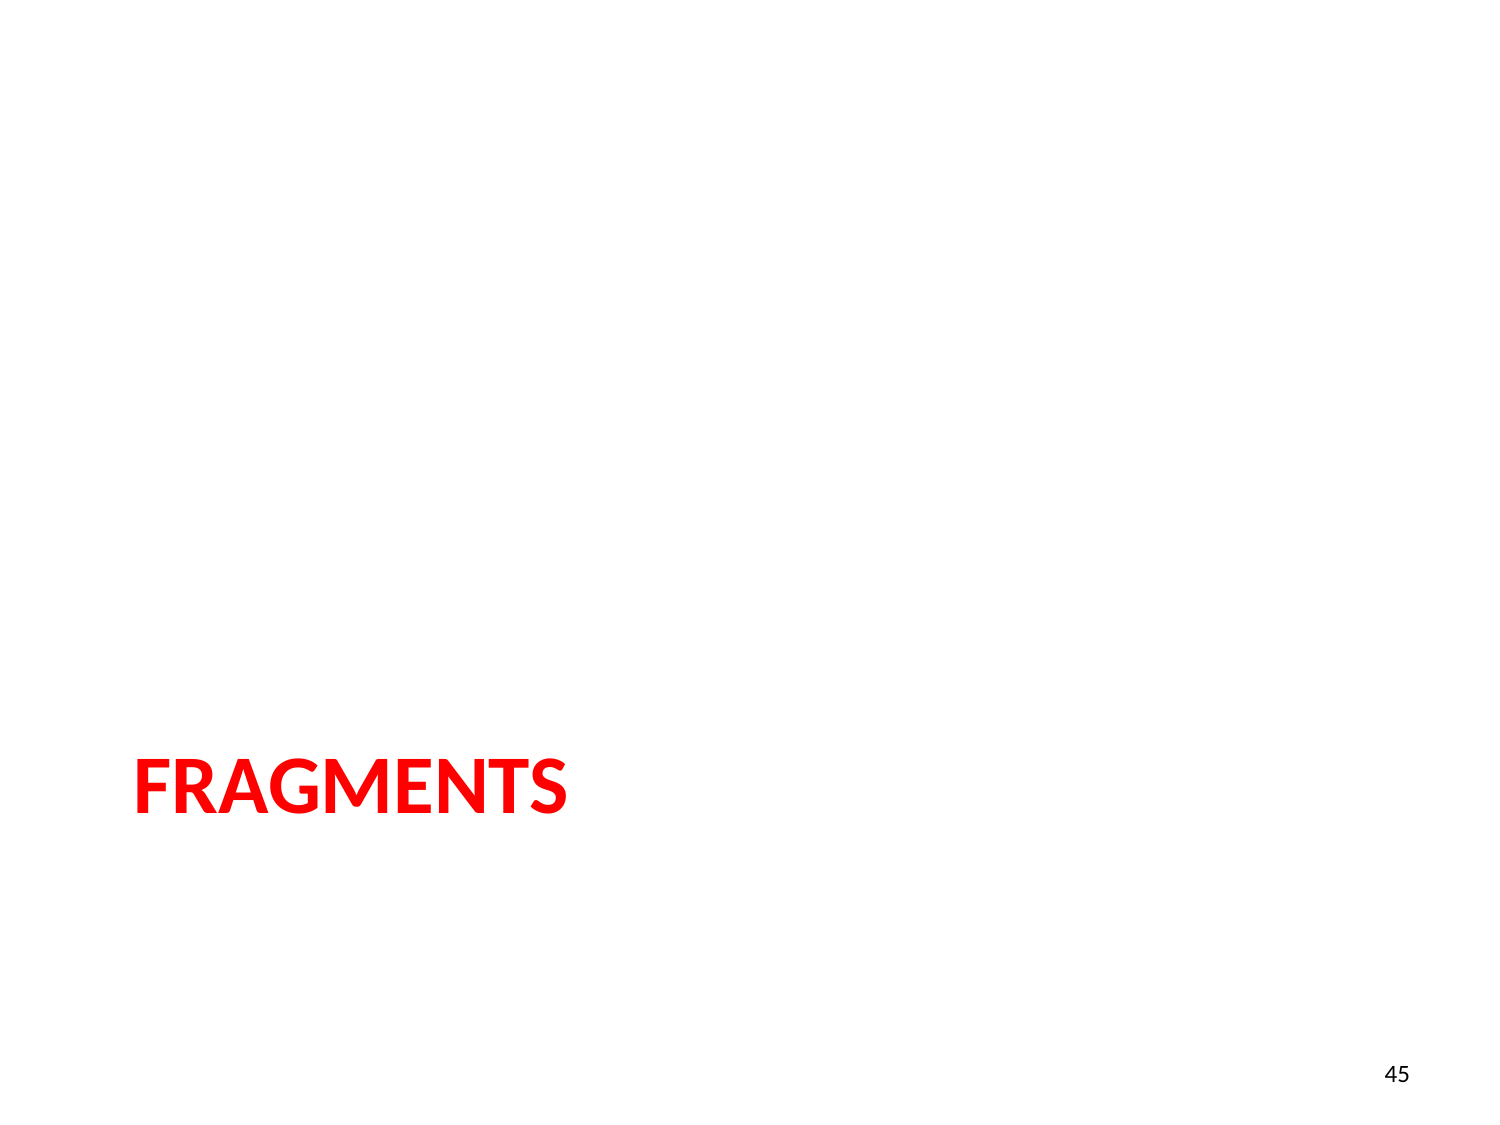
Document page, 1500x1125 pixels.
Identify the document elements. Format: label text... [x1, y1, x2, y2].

title fragments [118, 722, 1394, 947]
slide_number 45 [1074, 1042, 1425, 1103]
